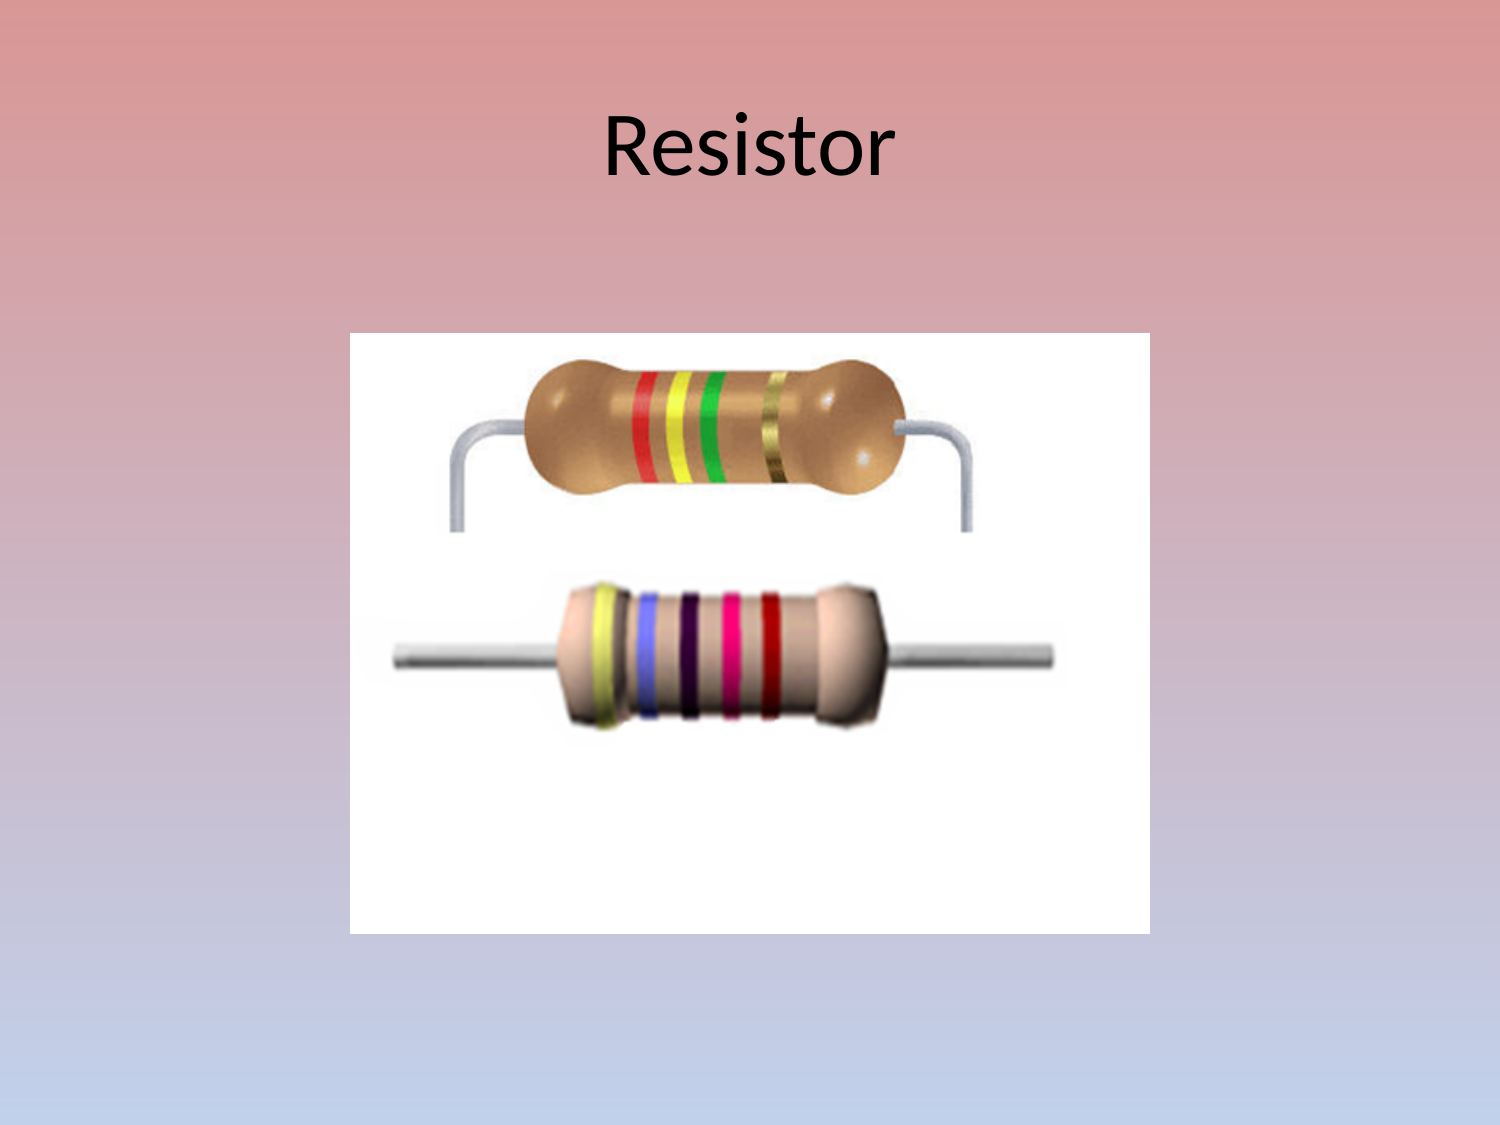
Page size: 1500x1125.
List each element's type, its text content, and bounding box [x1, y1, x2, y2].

title Resistor [75, 45, 1425, 233]
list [349, 333, 1151, 934]
